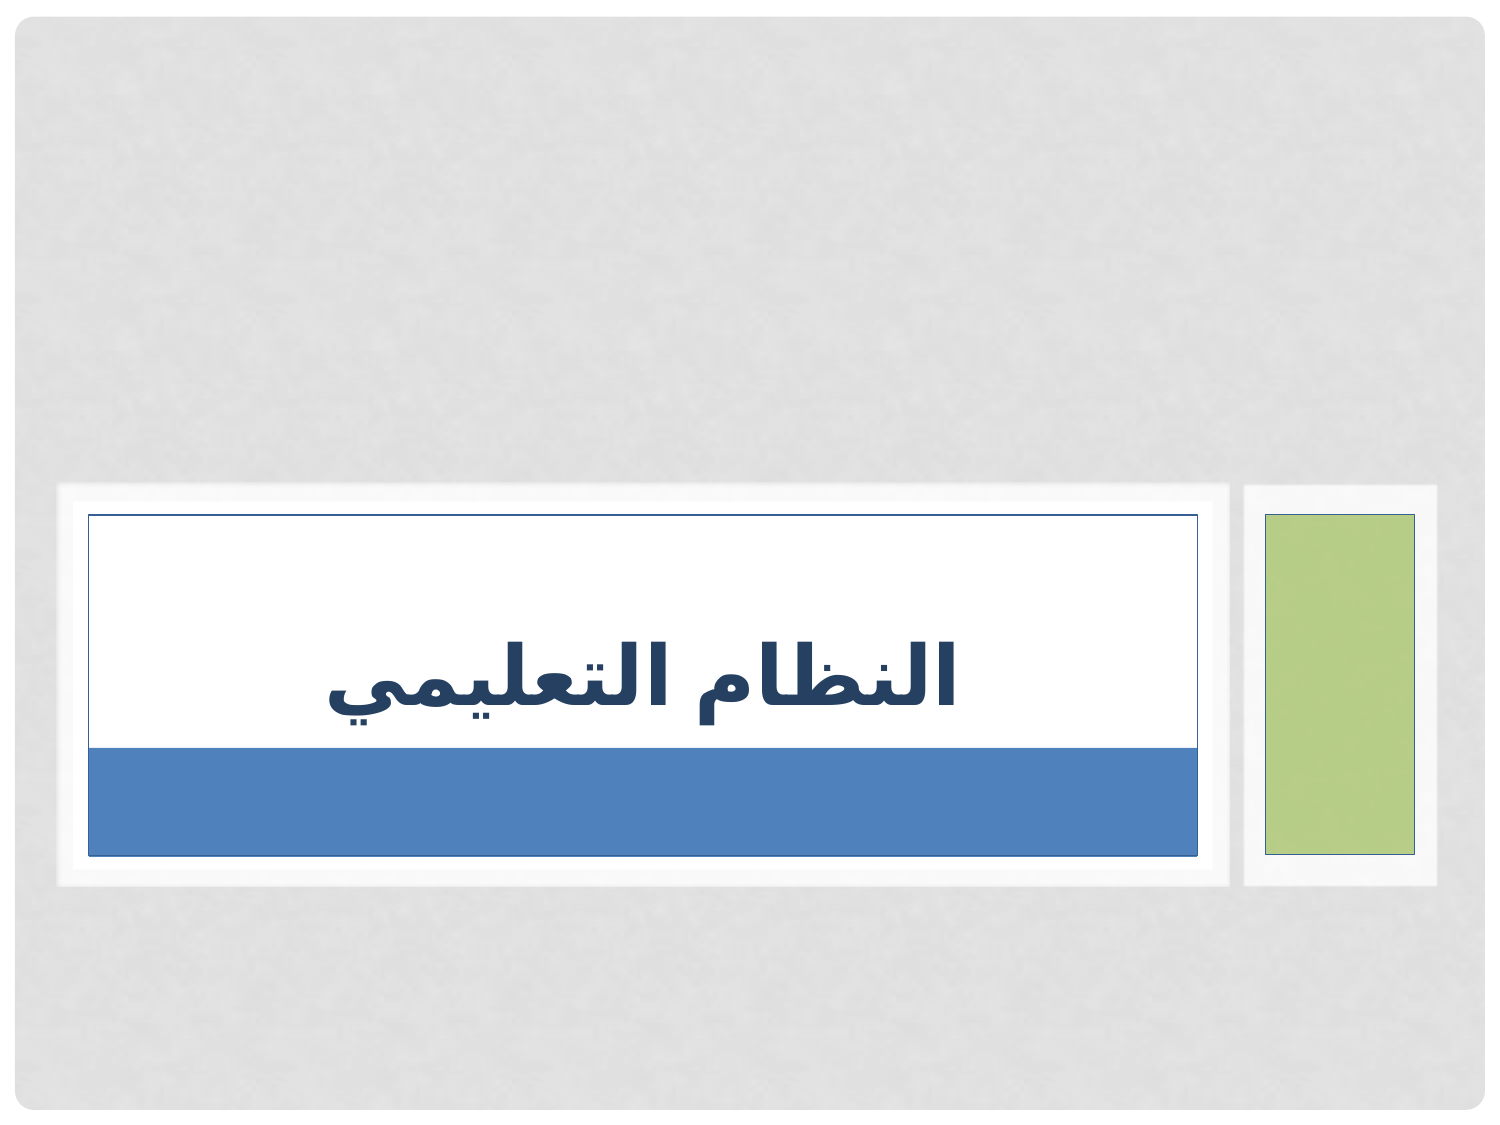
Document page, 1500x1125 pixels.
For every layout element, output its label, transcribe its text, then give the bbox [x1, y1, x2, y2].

title النظام التعليمي [99, 529, 1187, 730]
